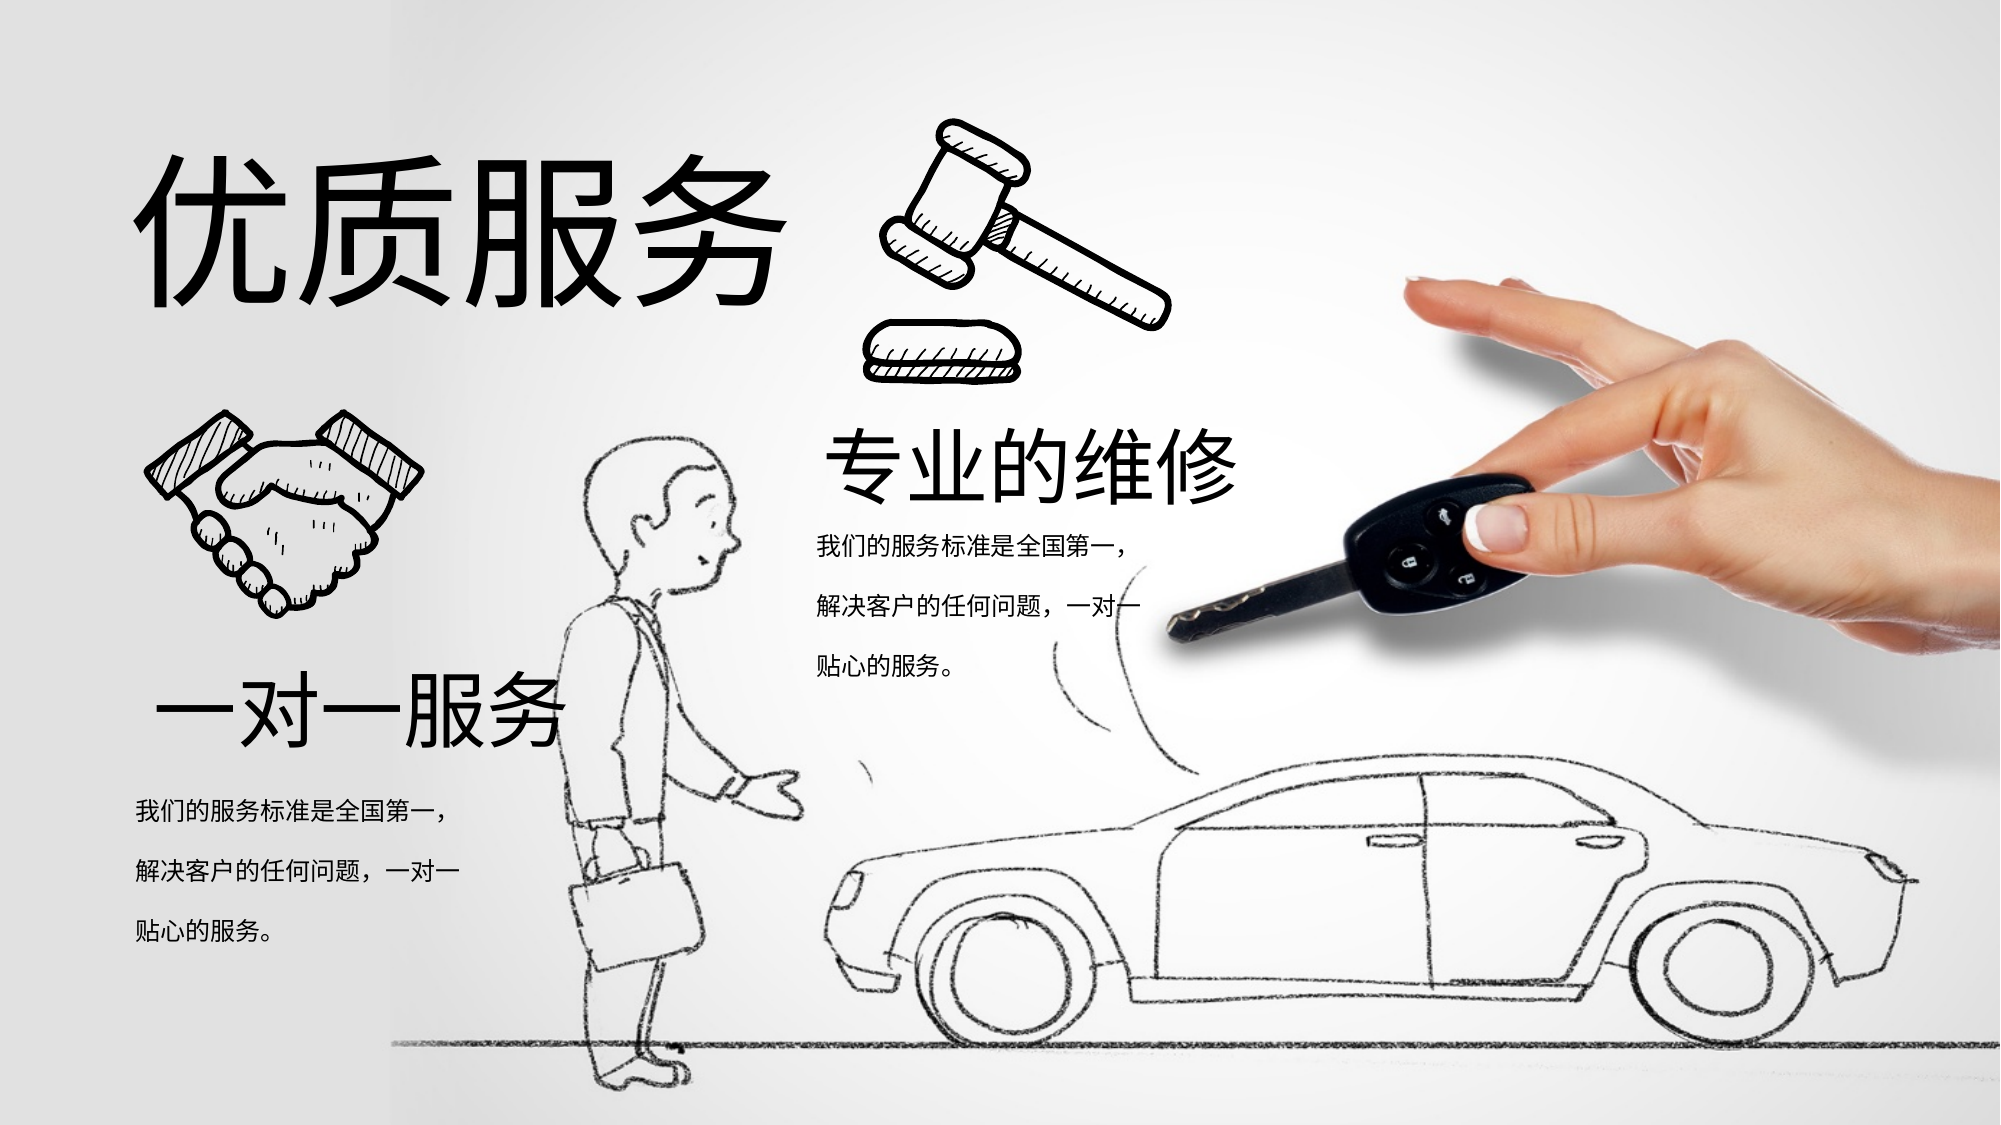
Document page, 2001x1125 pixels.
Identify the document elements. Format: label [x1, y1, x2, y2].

text_box [143, 409, 425, 619]
picture [0, 0, 2000, 1125]
text_box [862, 118, 1172, 385]
